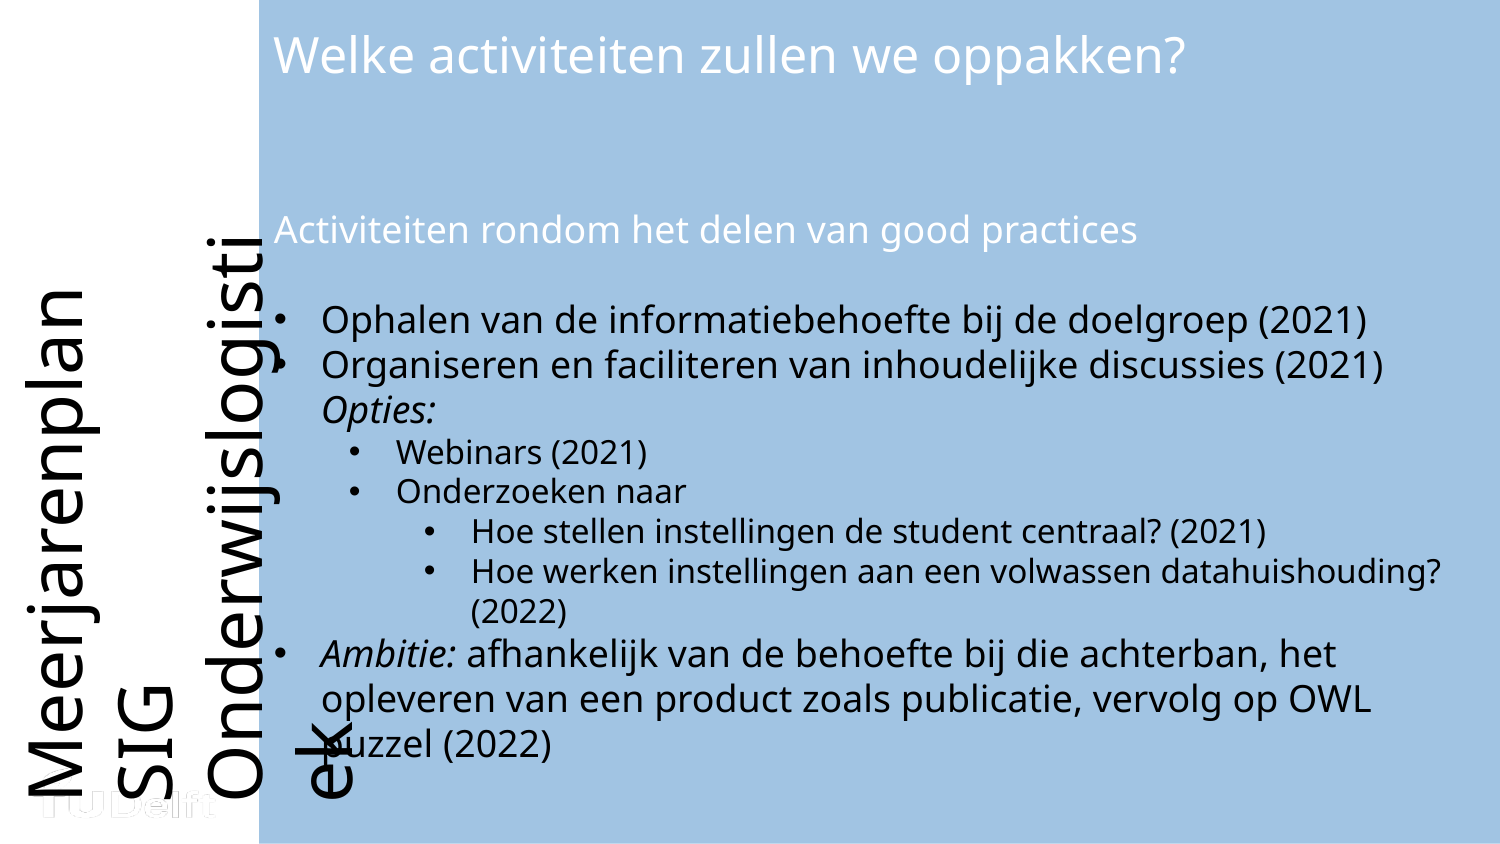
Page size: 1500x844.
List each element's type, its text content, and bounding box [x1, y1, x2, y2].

text_box Meerjarenplan SIG Onderwijslogistiek [0, 209, 213, 818]
text_box Welke activiteiten zullen we oppakken? [259, 0, 1500, 198]
text_box Activiteiten rondom het delen van good practices Ophalen van de informatiebehoefte bij de doelgroep (2021) Organiseren en faciliteren van inhoudelijke discussies (2021) Opties: Webinars (2021) Onderzoeken naar Hoe stellen instellingen de student centraal? (2021) Hoe werken instellingen aan een volwassen datahuishouding? (2022) Ambitie: afhankelijk van de behoefte bij die achterban, het opleveren van een product zoals publicatie, vervolg op OWL puzzel (2022) [259, 198, 1500, 844]
